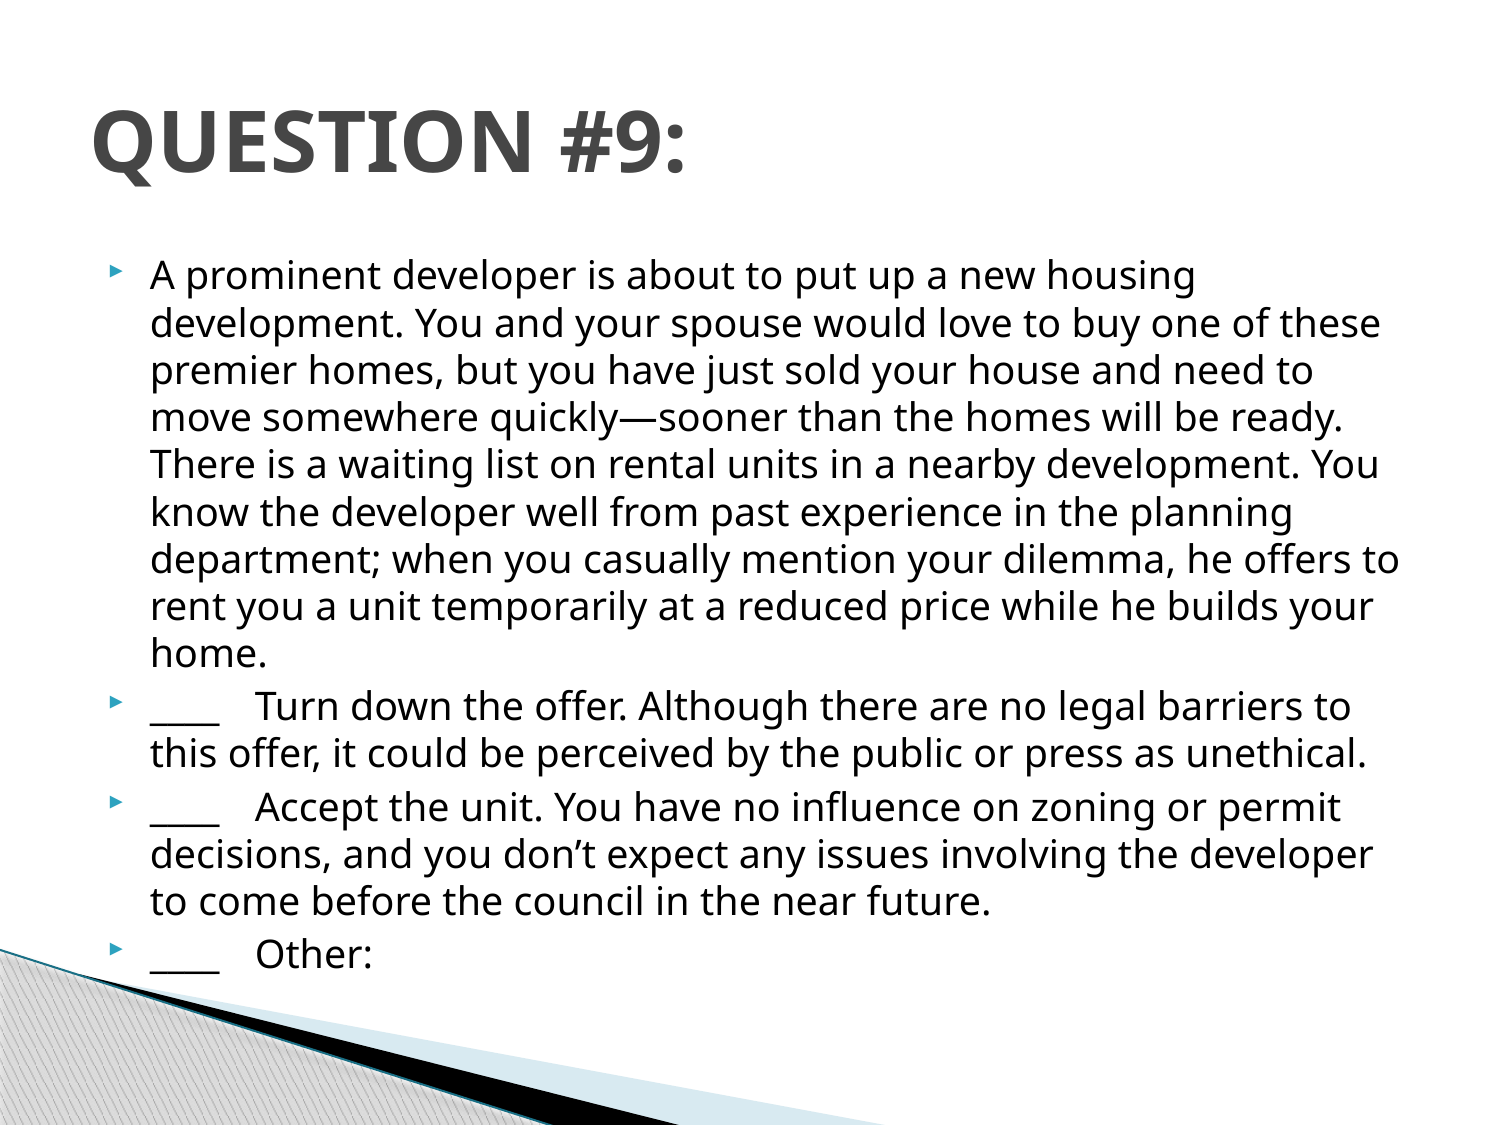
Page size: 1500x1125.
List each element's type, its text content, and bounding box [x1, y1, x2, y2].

list A prominent developer is about to put up a new housing development. You and your spouse would love to buy one of these premier homes, but you have just sold your house and need to move somewhere quickly—sooner than the homes will be ready. There is a waiting list on rental units in a nearby development. You know the developer well from past experience in the planning department; when you casually mention your dilemma, he offers to rent you a unit temporarily at a reduced price while he builds your home. ____ Turn down the offer. Although there are no legal barriers to this offer, it could be perceived by the public or press as unethical. ____ Accept the unit. You have no influence on zoning or permit decisions, and you don’t expect any issues involving the developer to come before the council in the near future. ____ Other: [75, 243, 1425, 986]
title QUESTION #9: [75, 45, 1425, 233]
